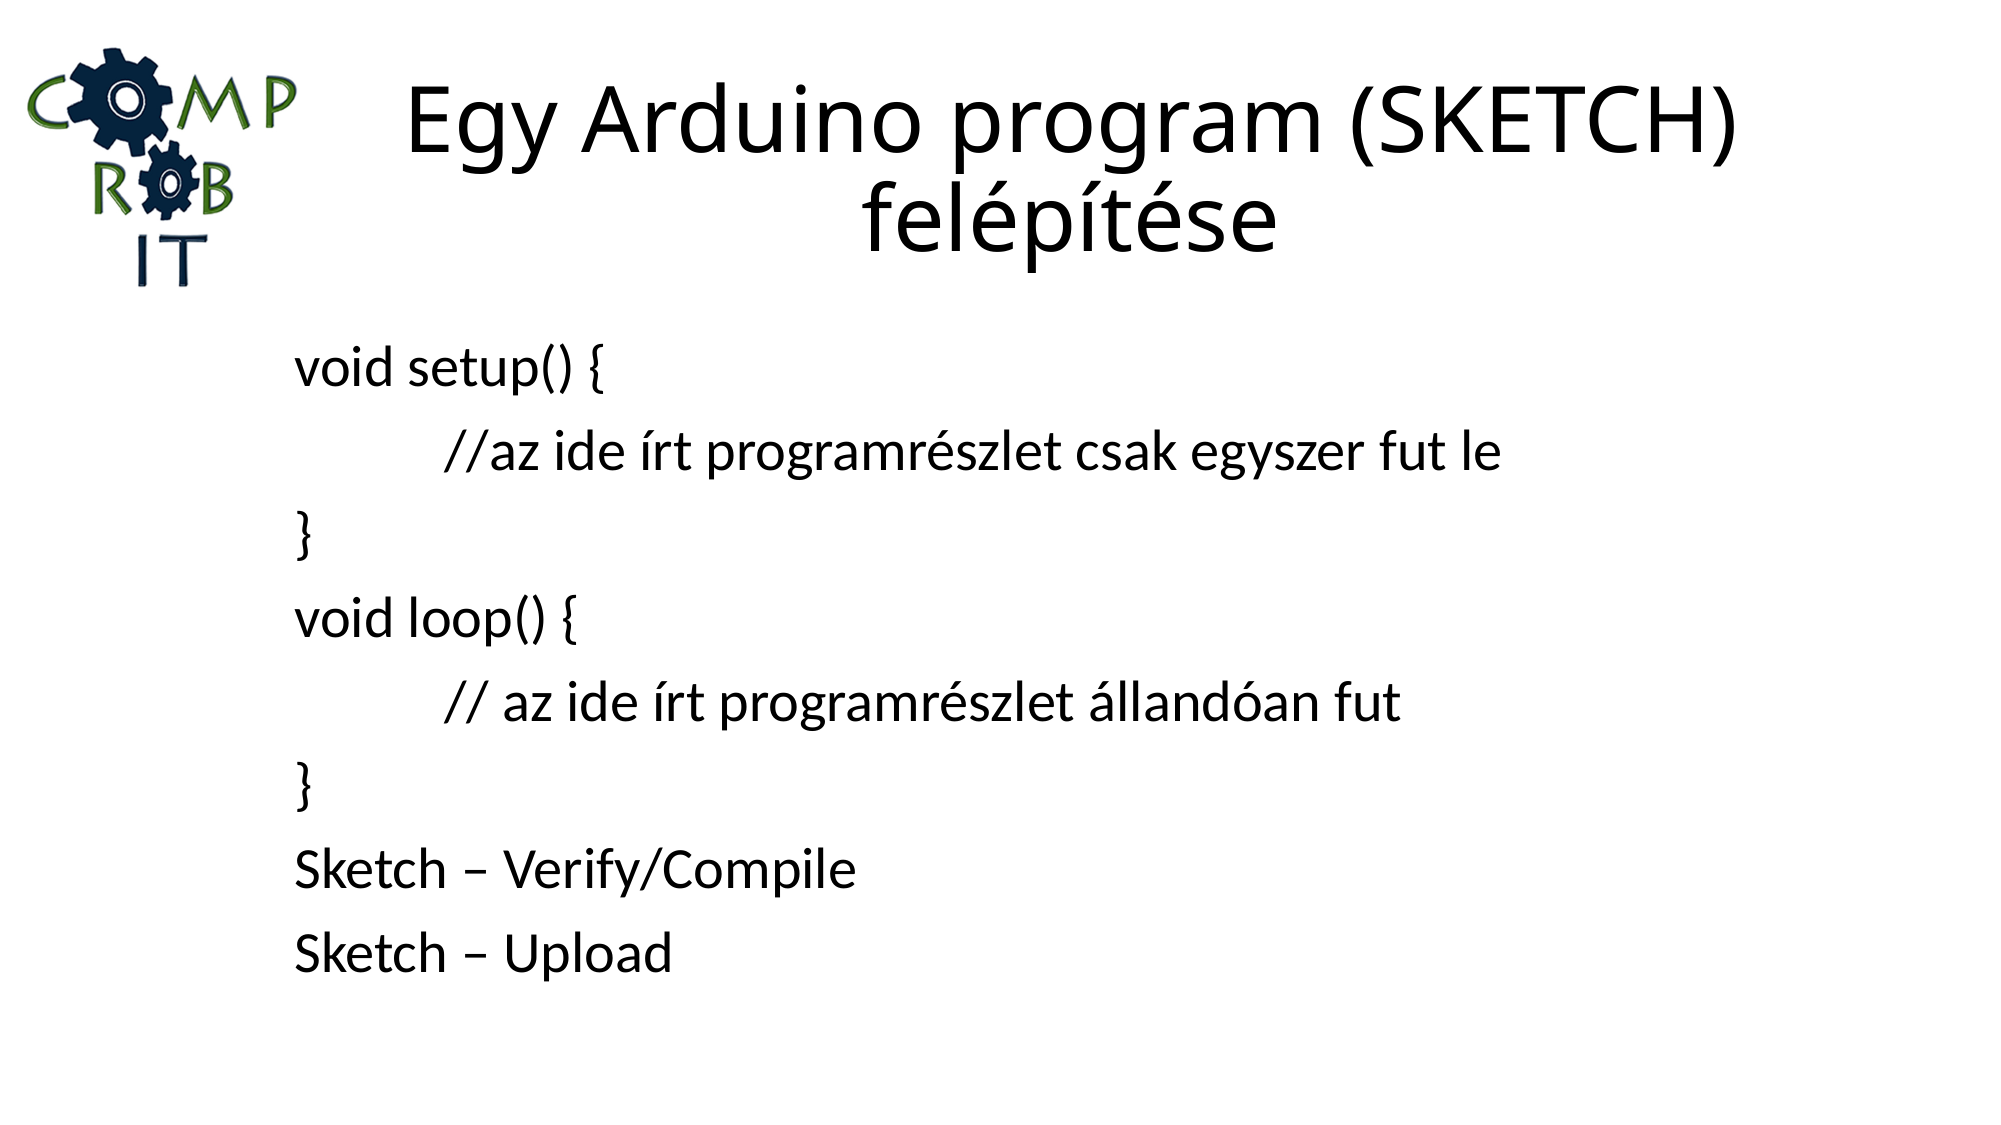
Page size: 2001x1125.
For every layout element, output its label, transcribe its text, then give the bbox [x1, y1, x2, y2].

title Egy Arduino program (SKETCH) felépítése [208, 63, 1934, 281]
picture [0, 0, 315, 315]
list void setup() { //az ide írt programrészlet csak egyszer fut le } void loop() { // az ide írt programrészlet állandóan fut } Sketch – Verify/Compile Sketch – Upload [279, 328, 1621, 1043]
